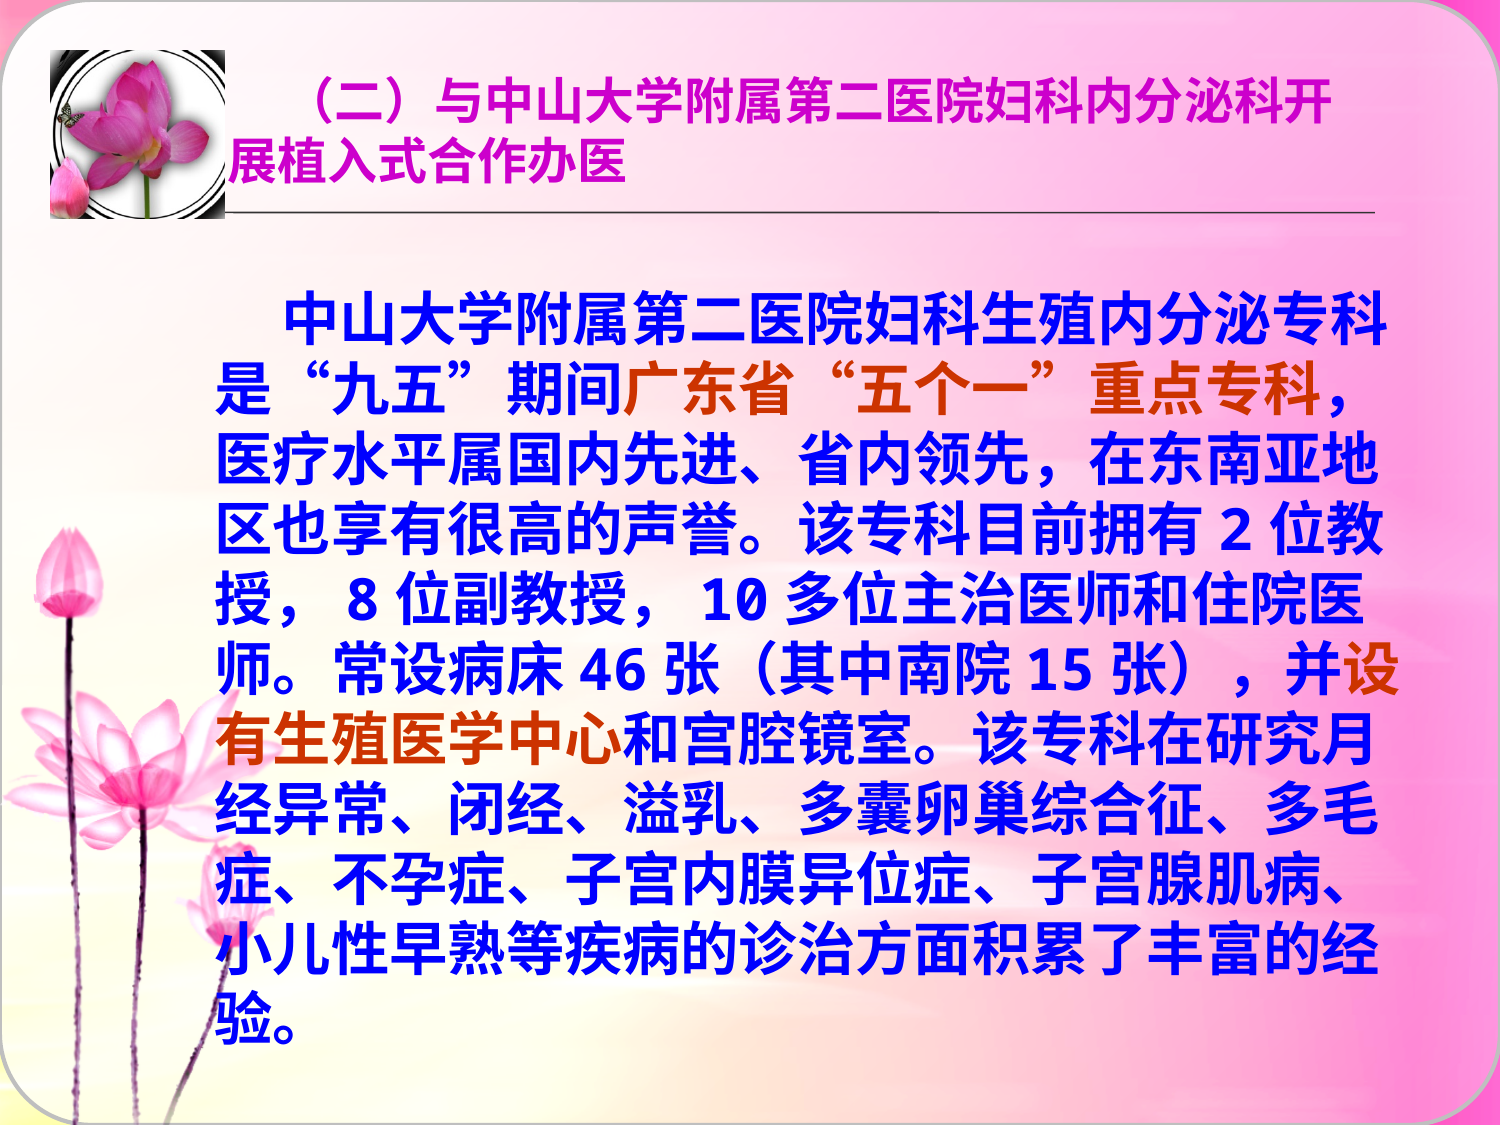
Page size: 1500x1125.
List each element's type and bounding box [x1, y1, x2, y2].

picture [49, 49, 226, 220]
text_box [0, 0, 1500, 1125]
